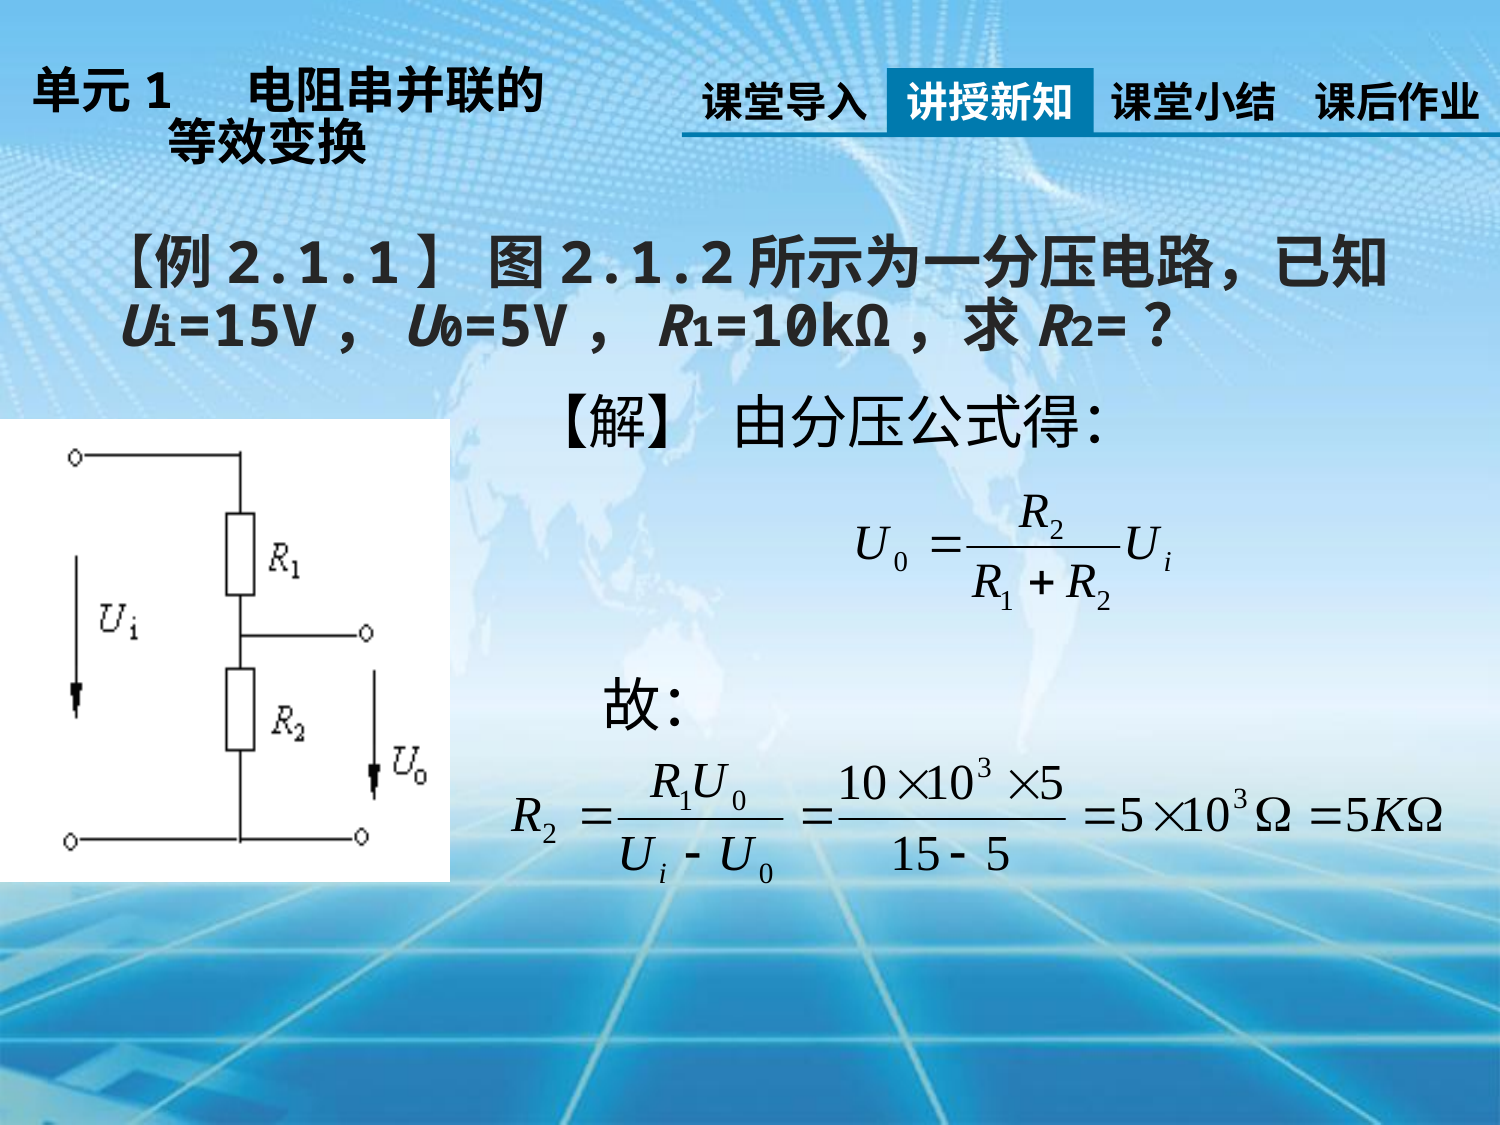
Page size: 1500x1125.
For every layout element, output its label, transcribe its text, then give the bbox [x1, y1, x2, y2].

text_box 故： [587, 660, 850, 746]
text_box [16, 59, 1500, 180]
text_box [501, 746, 1452, 956]
picture [0, 0, 1500, 1125]
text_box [849, 479, 1200, 694]
text_box 【例2.1.1】 图2.1.2所示为一分压电路，已知Ui=15V，U0=5V，R1=10kΩ，求R2=？ [74, 225, 1425, 376]
text_box 【解】 由分压公式得： [515, 378, 1154, 533]
